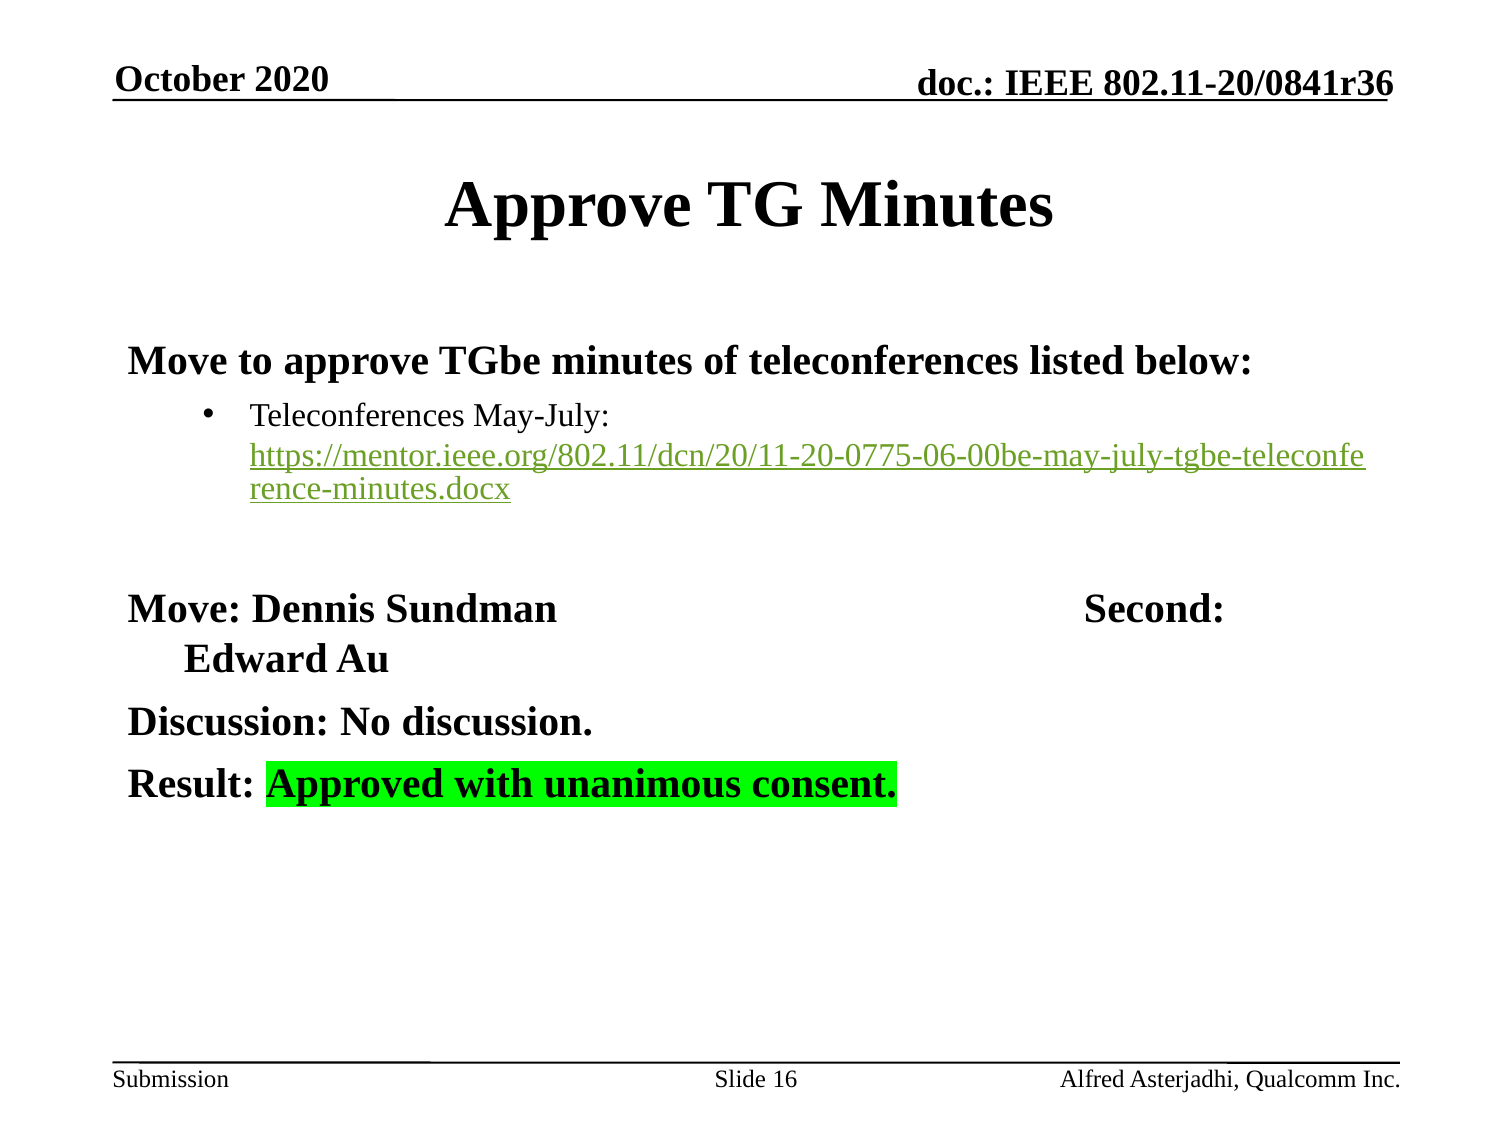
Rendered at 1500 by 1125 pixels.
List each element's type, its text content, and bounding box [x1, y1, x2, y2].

list Move to approve TGbe minutes of teleconferences listed below: Teleconferences May-July: https://mentor.ieee.org/802.11/dcn/20/11-20-0775-06-00be-may-july-tgbe-teleconference-minutes.docx Move: Dennis Sundman Second: Edward Au Discussion: No discussion. Result: Approved with unanimous consent. [112, 324, 1388, 1000]
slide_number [114, 54, 493, 100]
title Approve TG Minutes [112, 112, 1388, 288]
footer Alfred Asterjadhi, Qualcomm Inc. [878, 1061, 1402, 1093]
slide_number Slide 16 [712, 1061, 800, 1123]
